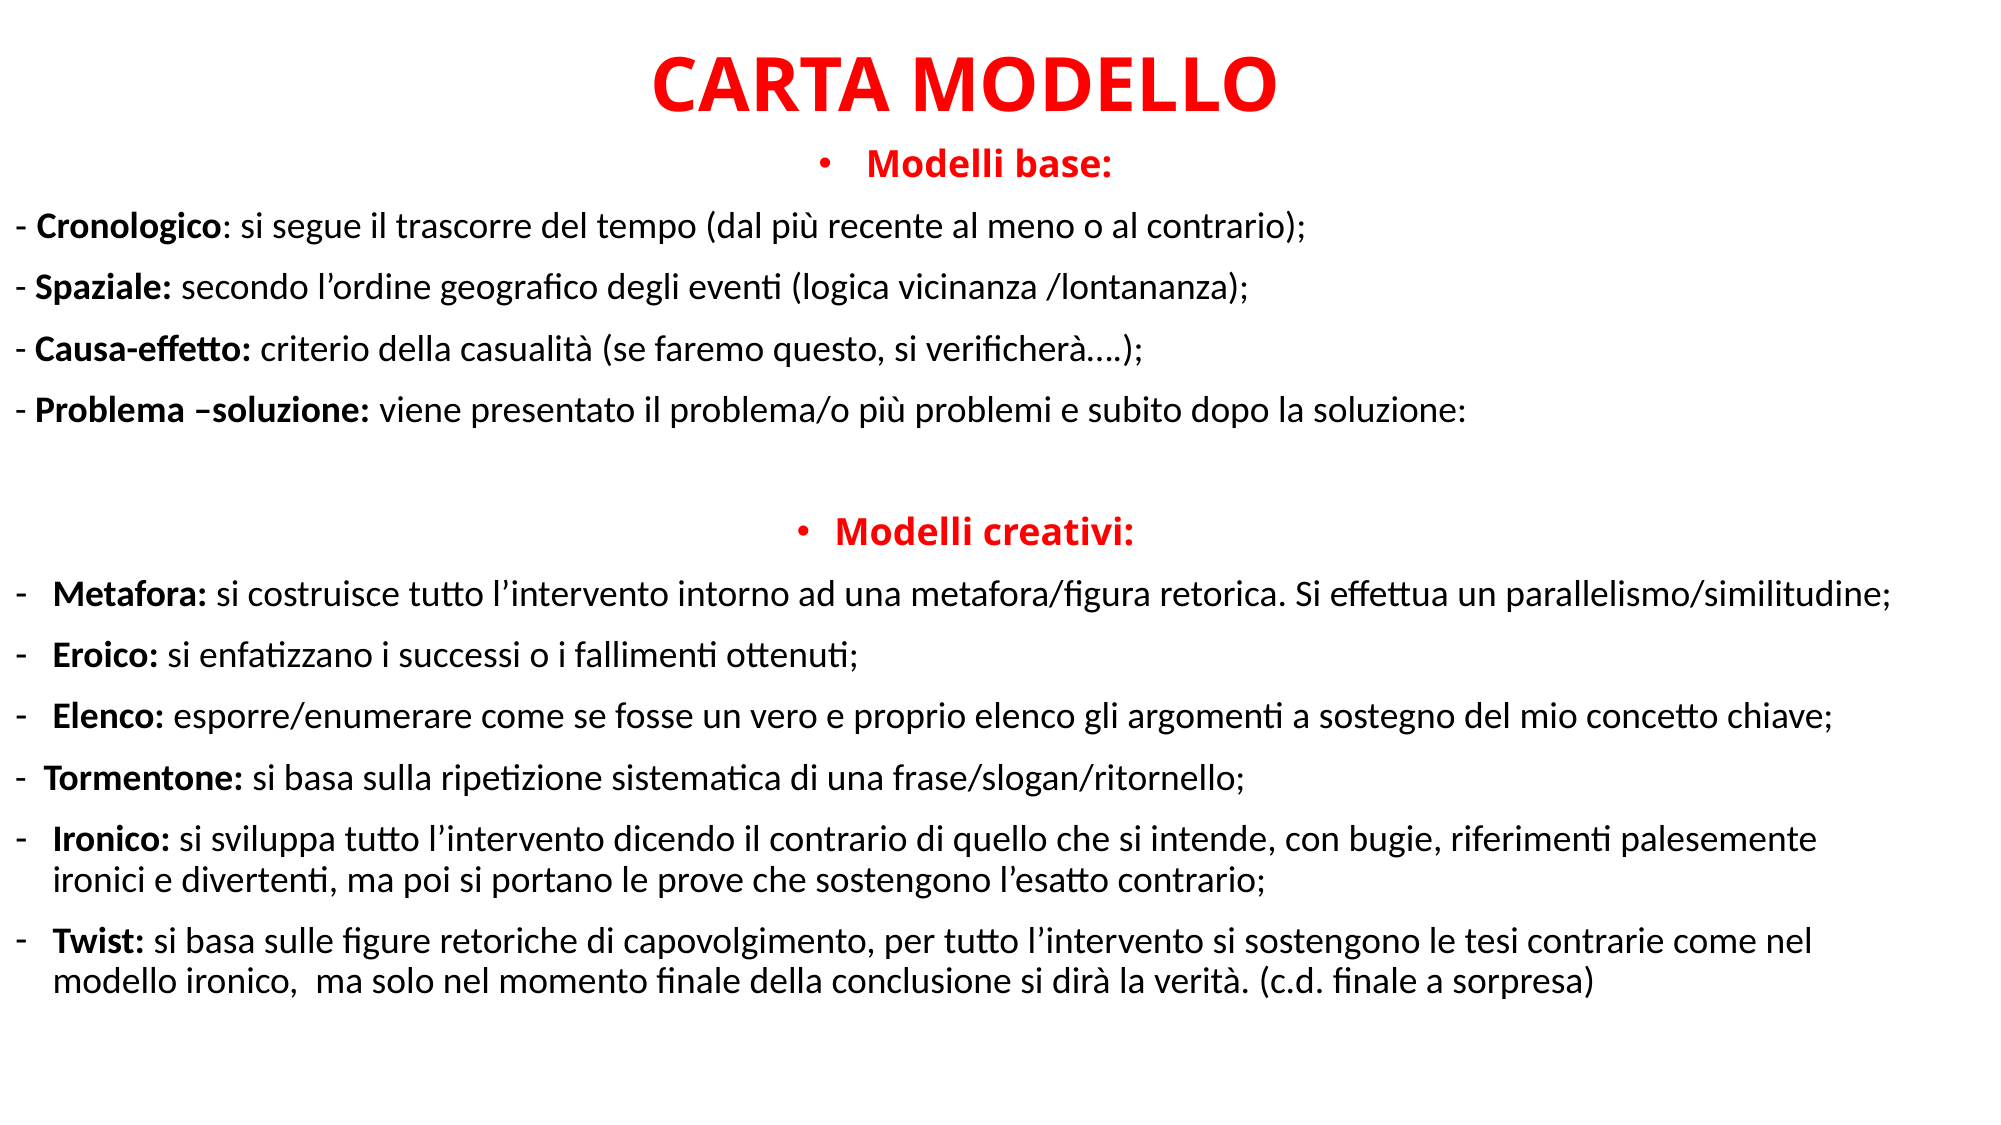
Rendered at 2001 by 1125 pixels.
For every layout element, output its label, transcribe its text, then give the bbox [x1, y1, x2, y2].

text_box Modelli base: - Cronologico: si segue il trascorre del tempo (dal più recente al meno o al contrario); - Spaziale: secondo l’ordine geografico degli eventi (logica vicinanza /lontananza); - Causa-effetto: criterio della casualità (se faremo questo, si verificherà….); - Problema –soluzione: viene presentato il problema/o più problemi e subito dopo la soluzione: Modelli creativi: Metafora: si costruisce tutto l’intervento intorno ad una metafora/figura retorica. Si effettua un parallelismo/similitudine; Eroico: si enfatizzano i successi o i fallimenti ottenuti; Elenco: esporre/enumerare come se fosse un vero e proprio elenco gli argomenti a sostegno del mio concetto chiave; - Tormentone: si basa sulla ripetizione sistematica di una frase/slogan/ritornello; Ironico: si sviluppa tutto l’intervento dicendo il contrario di quello che si intende, con bugie, riferimenti palesemente ironici e divertenti, ma poi si portano le prove che sostengono l’esatto contrario; Twist: si basa sulle figure retoriche di capovolgimento, per tutto l’intervento si sostengono le tesi contrarie come nel modello ironico, ma solo nel momento finale della conclusione si dirà la verità. (c.d. finale a sorpresa) [0, 137, 1932, 1071]
text_box CARTA MODELLO [69, 42, 1863, 133]
